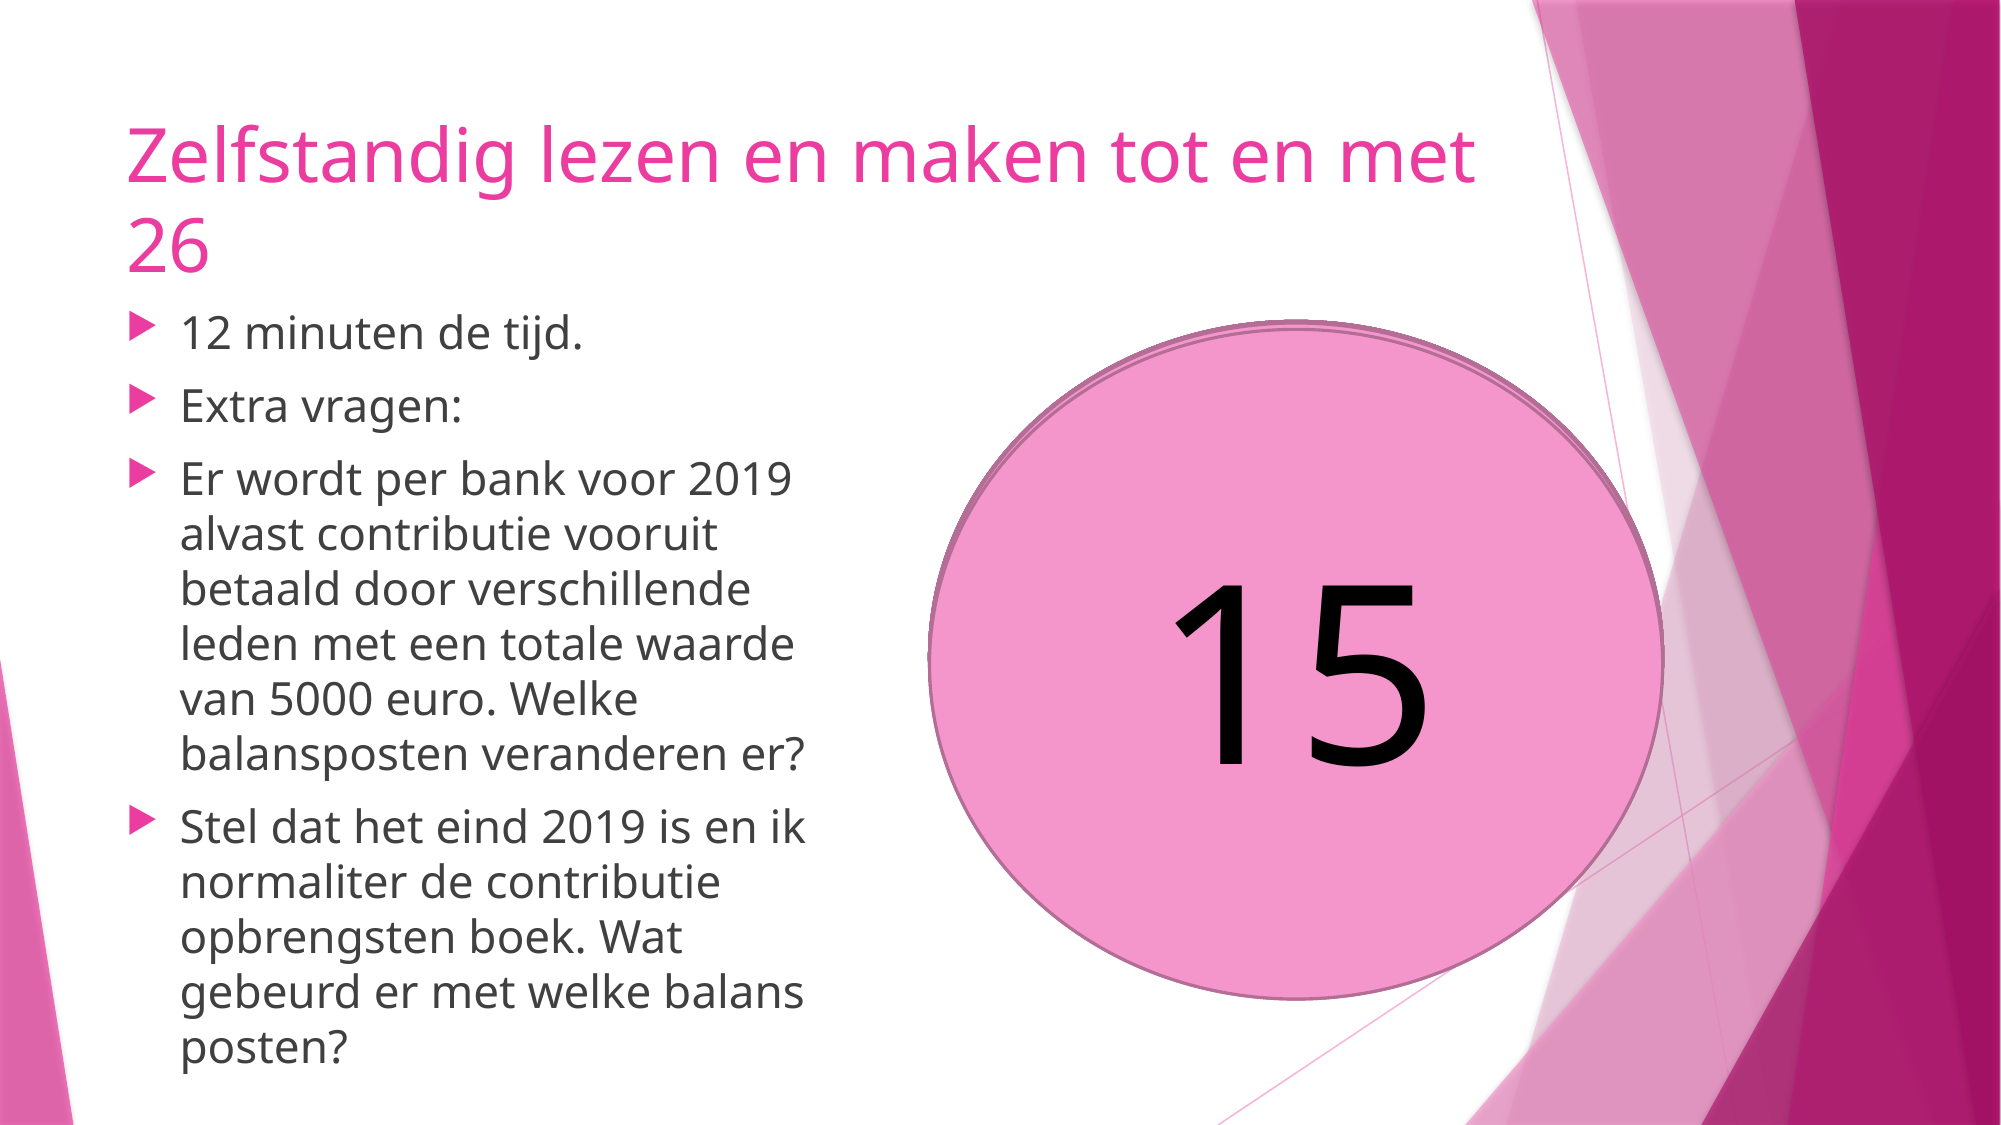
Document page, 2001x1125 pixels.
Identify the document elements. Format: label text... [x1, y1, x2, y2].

title Zelfstandig lezen en maken tot en met 26 [111, 99, 1522, 317]
text_box 15 [927, 327, 1665, 1001]
list 12 minuten de tijd. Extra vragen: Er wordt per bank voor 2019 alvast contributie vooruit betaald door verschillende leden met een totale waarde van 5000 euro. Welke balansposten veranderen er? Stel dat het eind 2019 is en ik normaliter de contributie opbrengsten boek. Wat gebeurd er met welke balans posten? [111, 296, 831, 1098]
text_box 14 [930, 321, 1662, 621]
